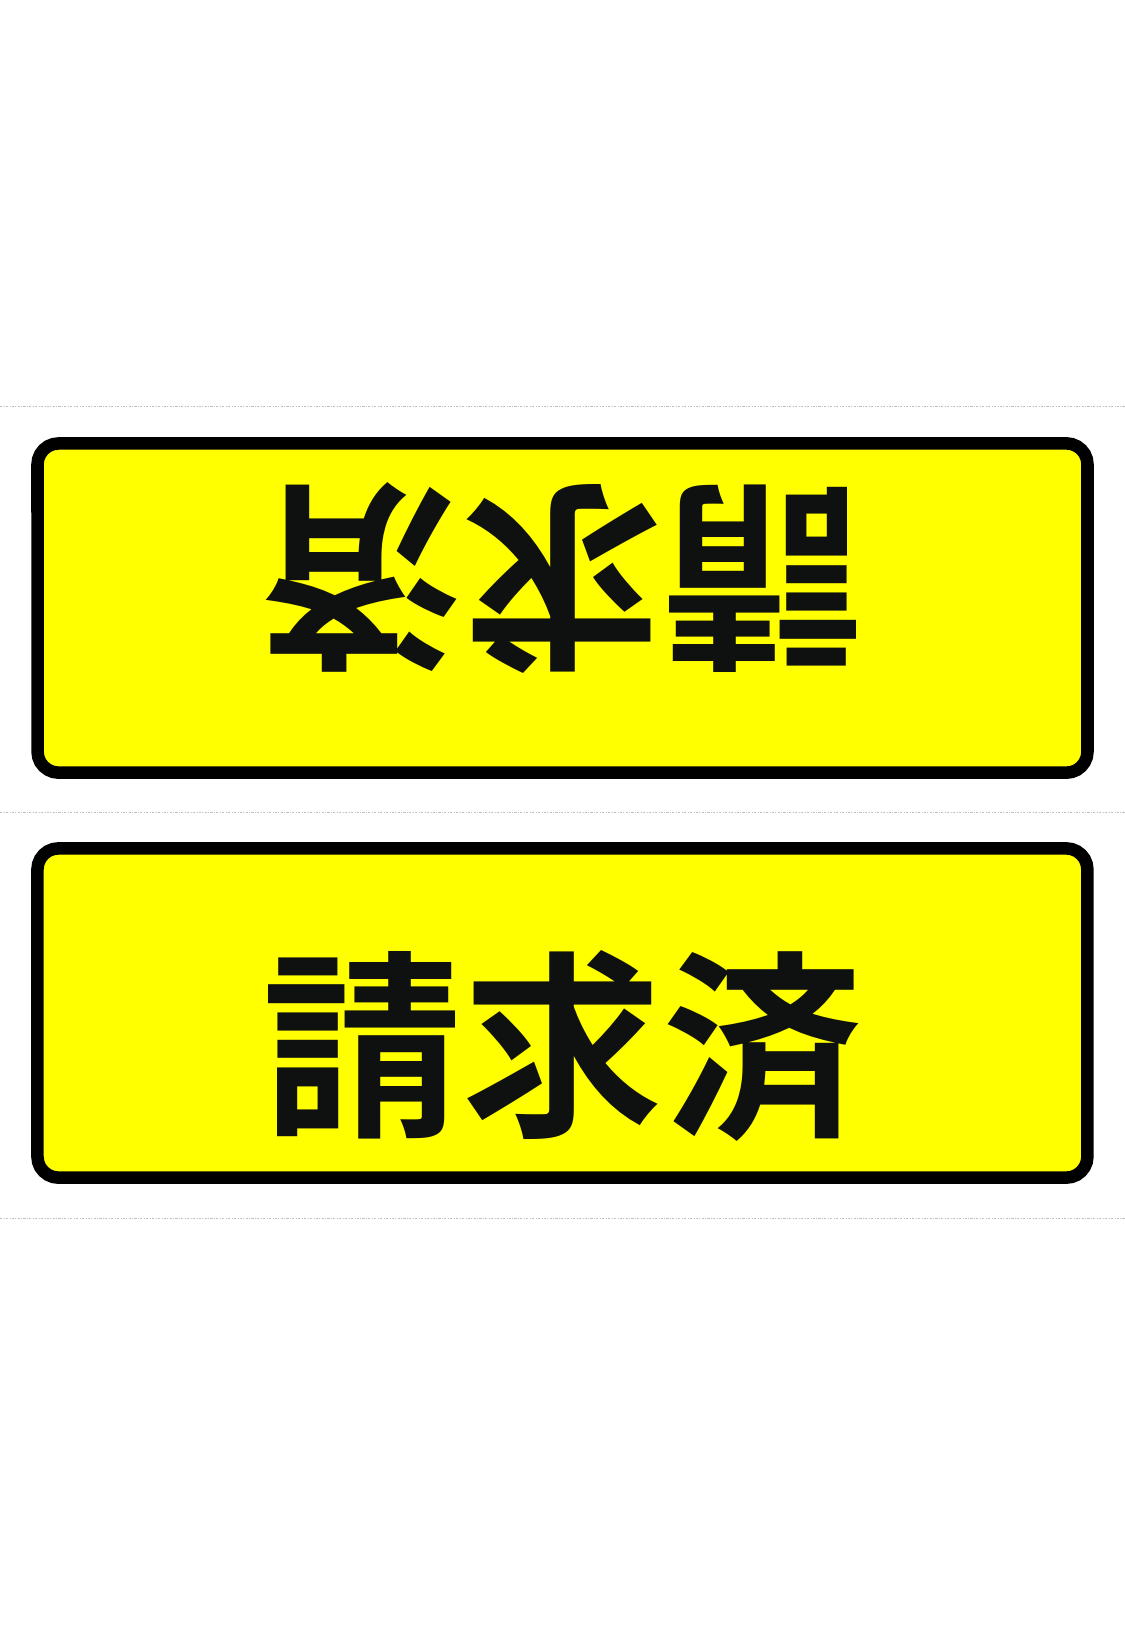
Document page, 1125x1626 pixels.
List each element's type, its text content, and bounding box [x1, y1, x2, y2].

text_box [36, 442, 1089, 774]
text_box 請求済 [247, 914, 878, 1170]
text_box [36, 847, 1089, 1179]
text_box 請求済 [247, 454, 878, 710]
